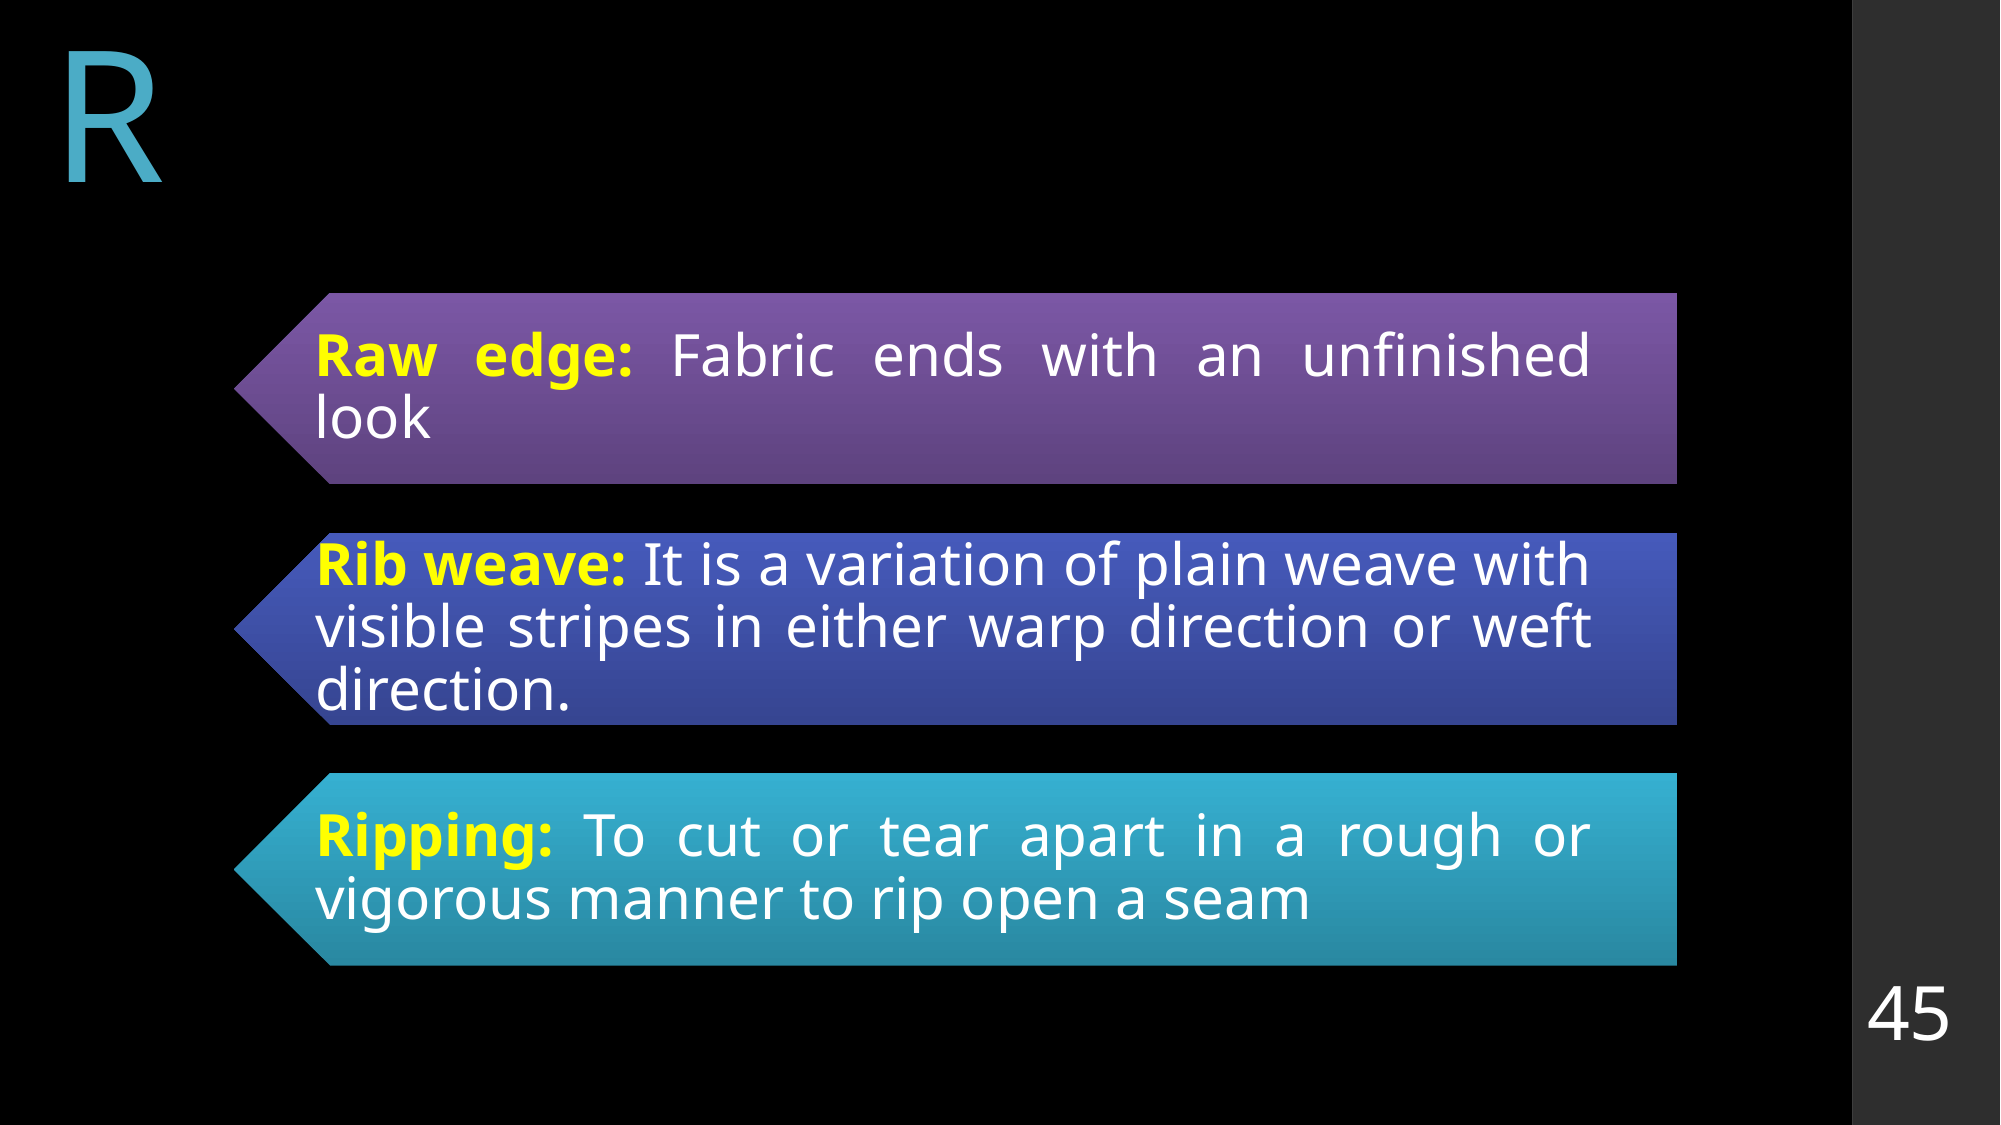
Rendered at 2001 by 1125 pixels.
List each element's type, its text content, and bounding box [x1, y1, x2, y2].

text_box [0, 292, 1993, 966]
slide_number 45 [1862, 977, 1955, 1057]
text_box R [36, 0, 181, 227]
